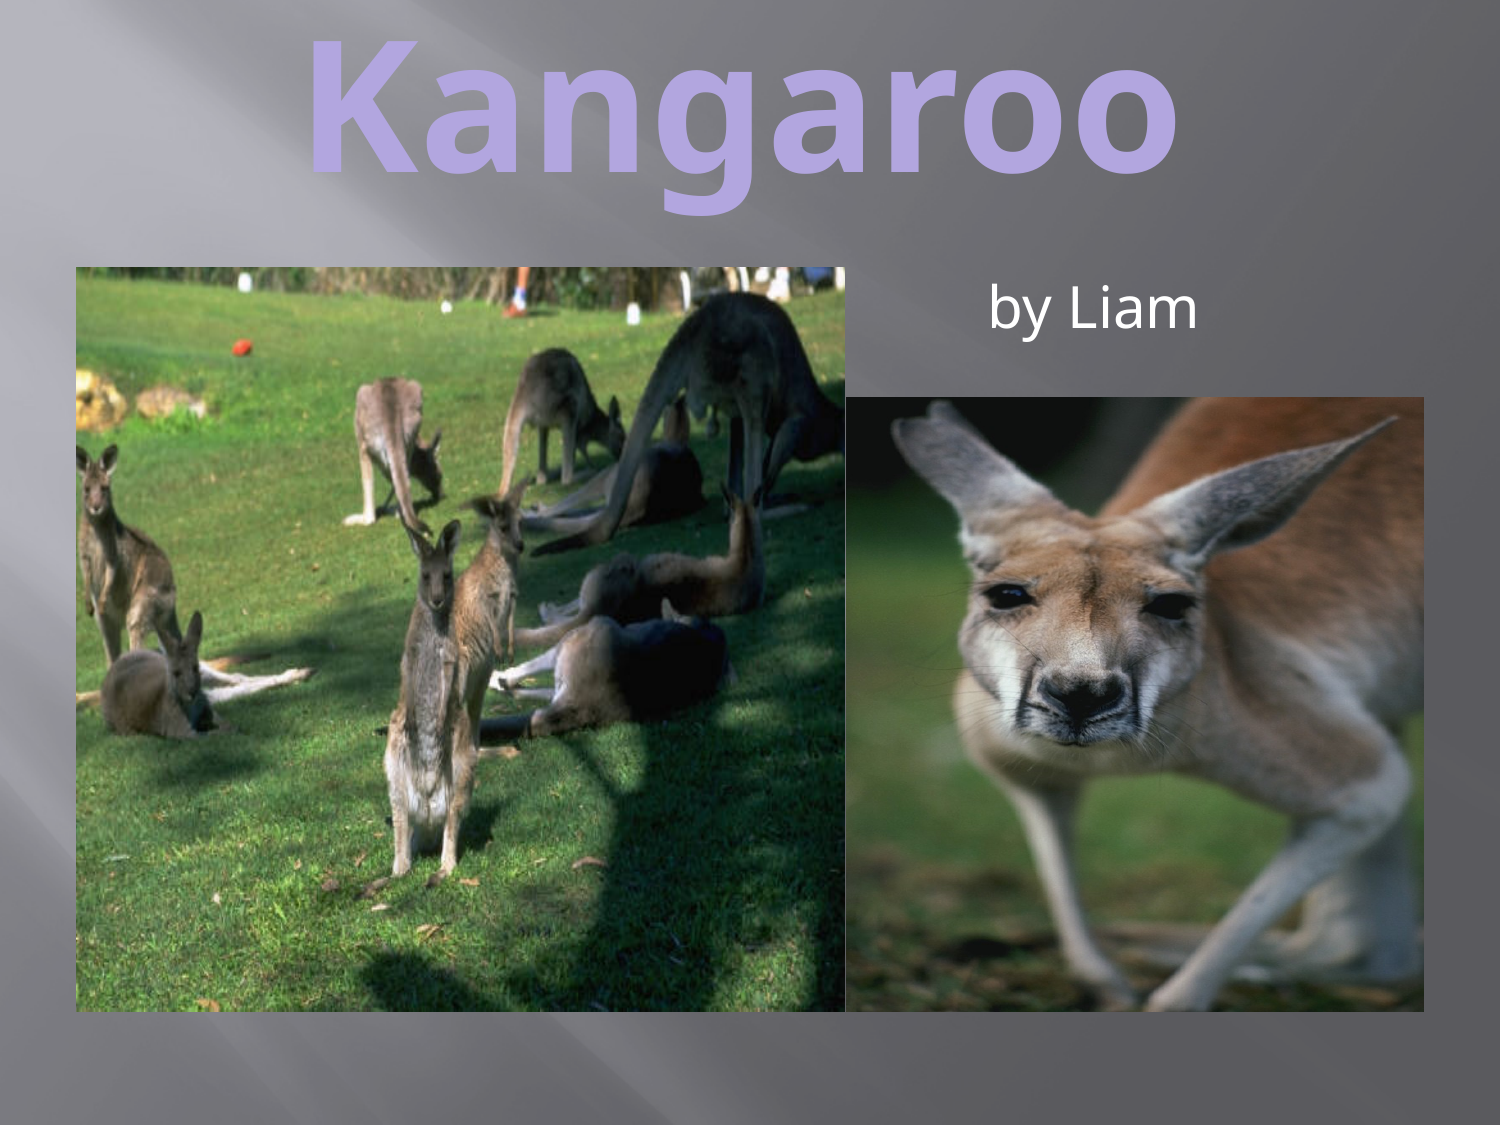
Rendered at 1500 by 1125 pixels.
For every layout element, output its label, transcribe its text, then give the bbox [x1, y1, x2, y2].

picture [846, 396, 1424, 1012]
title Kangaroo [123, 54, 1358, 145]
list by Liam [75, 262, 1425, 1035]
picture [76, 266, 845, 1012]
